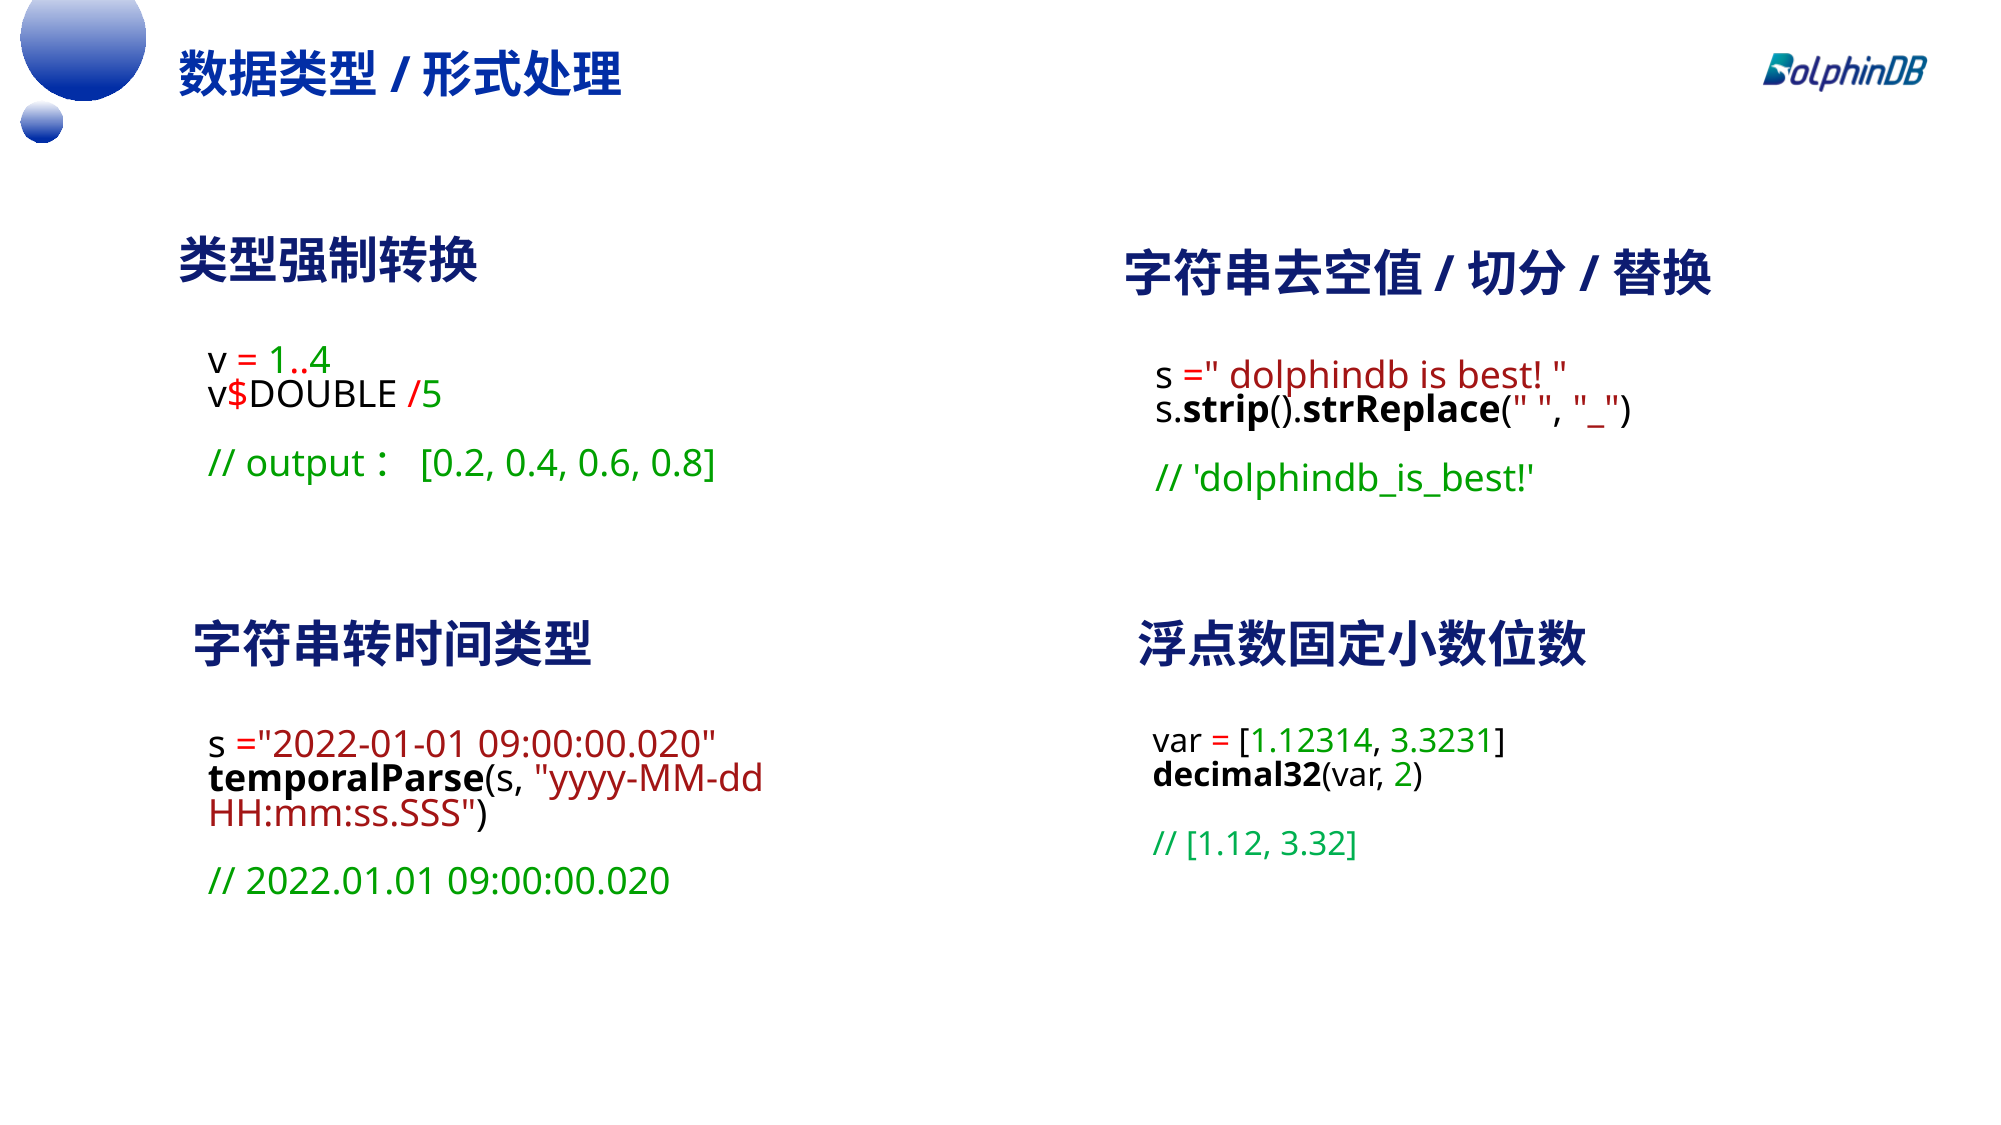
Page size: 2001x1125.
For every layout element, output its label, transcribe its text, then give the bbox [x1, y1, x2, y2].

text_box [19, 99, 64, 144]
text_box 数据类型/形式处理 [163, 35, 1245, 110]
text_box 浮点数固定小数位数 [1123, 605, 1790, 680]
text_box 字符串转时间类型 [178, 605, 845, 680]
text_box s =" dolphindb is best! " s.strip().strReplace(" ", "_") // 'dolphindb_is_best!' [1140, 354, 1974, 507]
picture [1755, 47, 1929, 93]
text_box 字符串去空值/切分/替换 [1108, 234, 1775, 309]
text_box [19, 0, 147, 102]
text_box 类型强制转换 [163, 221, 830, 296]
text_box v = 1..4 v$DOUBLE /5 // output：[0.2, 0.4, 0.6, 0.8] [193, 339, 1027, 492]
text_box s ="2022-01-01 09:00:00.020" temporalParse(s, "yyyy-MM-dd HH:mm:ss.SSS") // 2022.01.01 09:00:00.020 [193, 723, 1027, 910]
text_box var = [1.12314, 3.3231] decimal32(var, 2) // [1.12, 3.32] [1137, 717, 1972, 870]
